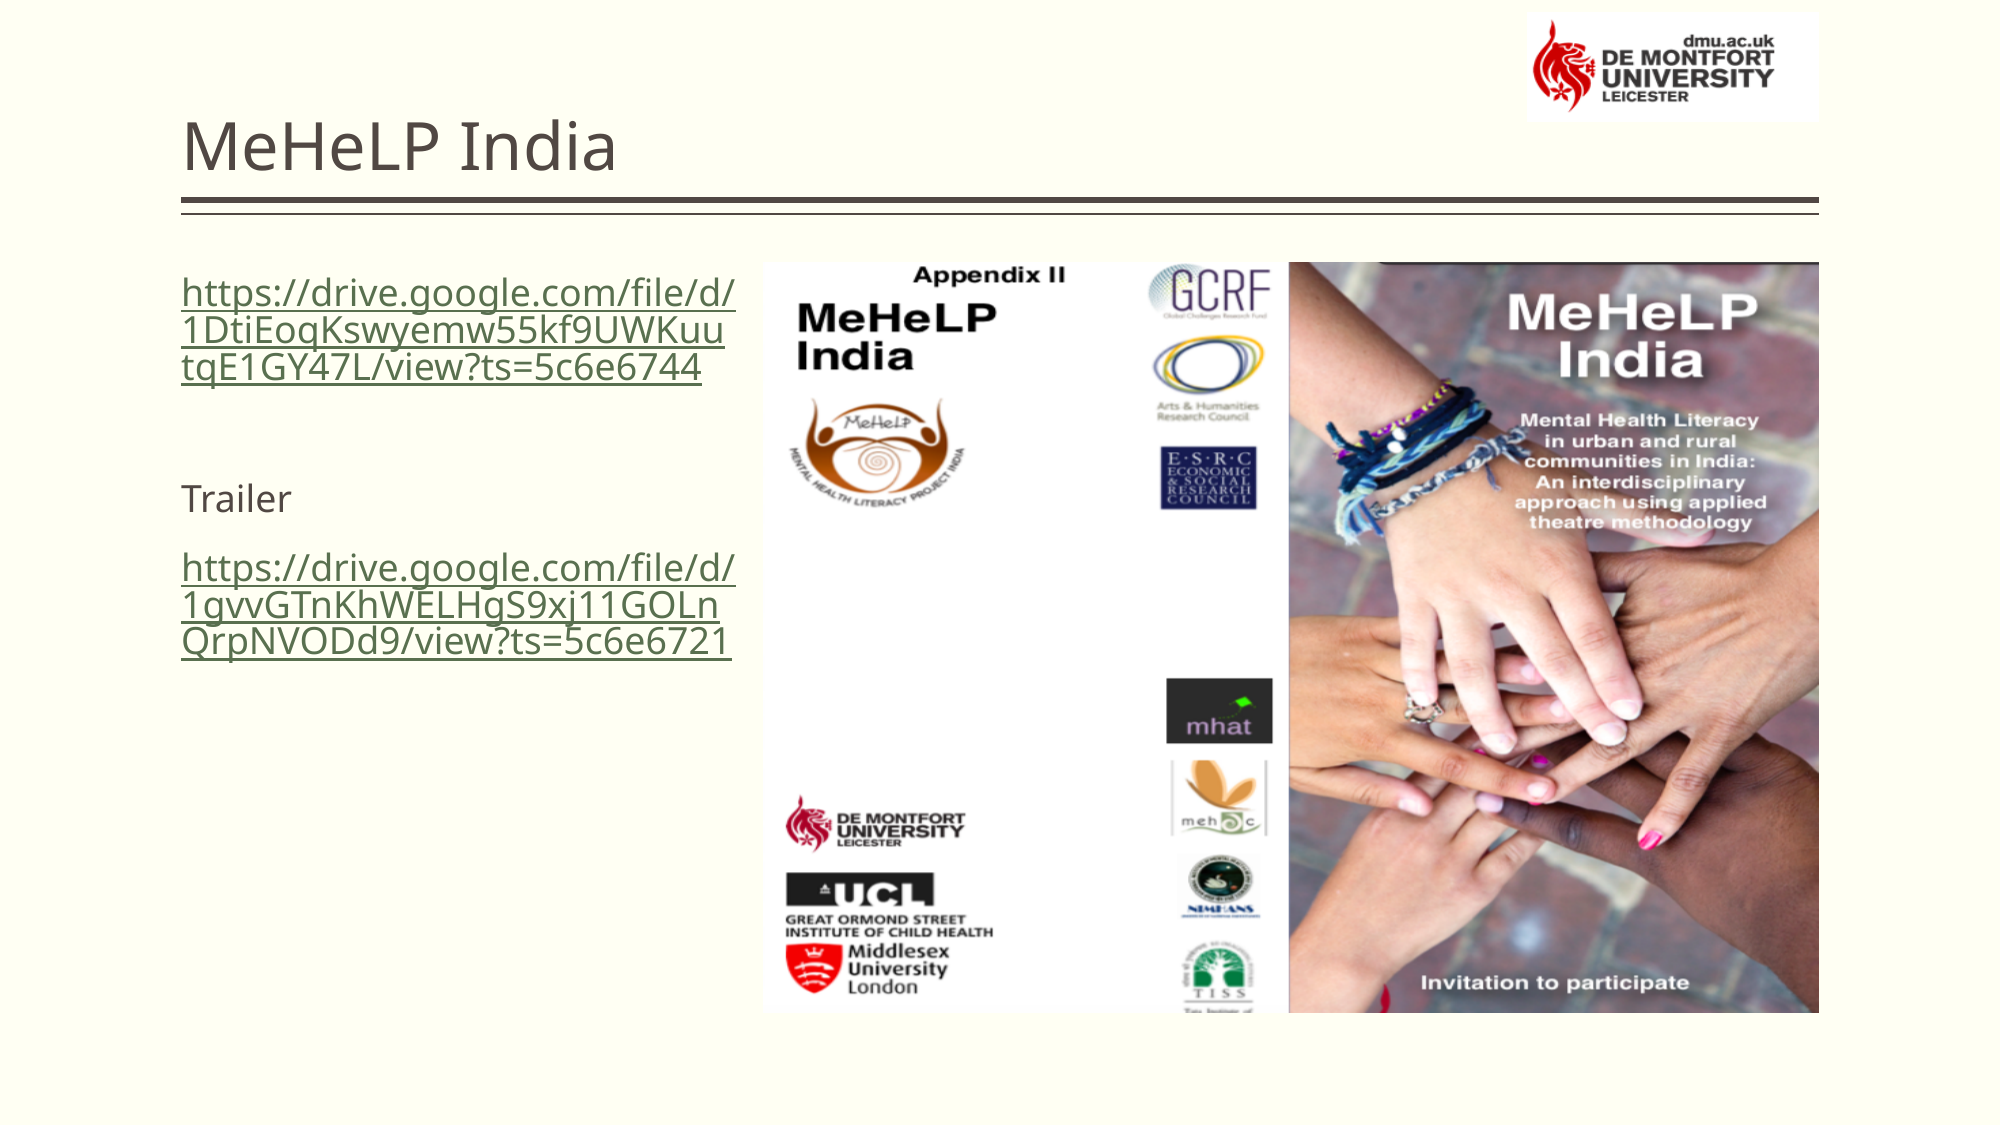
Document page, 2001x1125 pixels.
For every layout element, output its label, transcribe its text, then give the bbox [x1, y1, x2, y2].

picture [1527, 12, 1819, 122]
picture [763, 262, 1819, 1013]
list https://drive.google.com/file/d/1DtiEoqKswyemw55kf9UWKuutqE1GY47L/view?ts=5c6e6744 Trailer https://drive.google.com/file/d/1gvvGTnKhWELHgS9xj11GOLnQrpNVODd9/view?ts=5c6e6721 [181, 262, 739, 1013]
title MeHeLP India [181, 12, 1819, 193]
